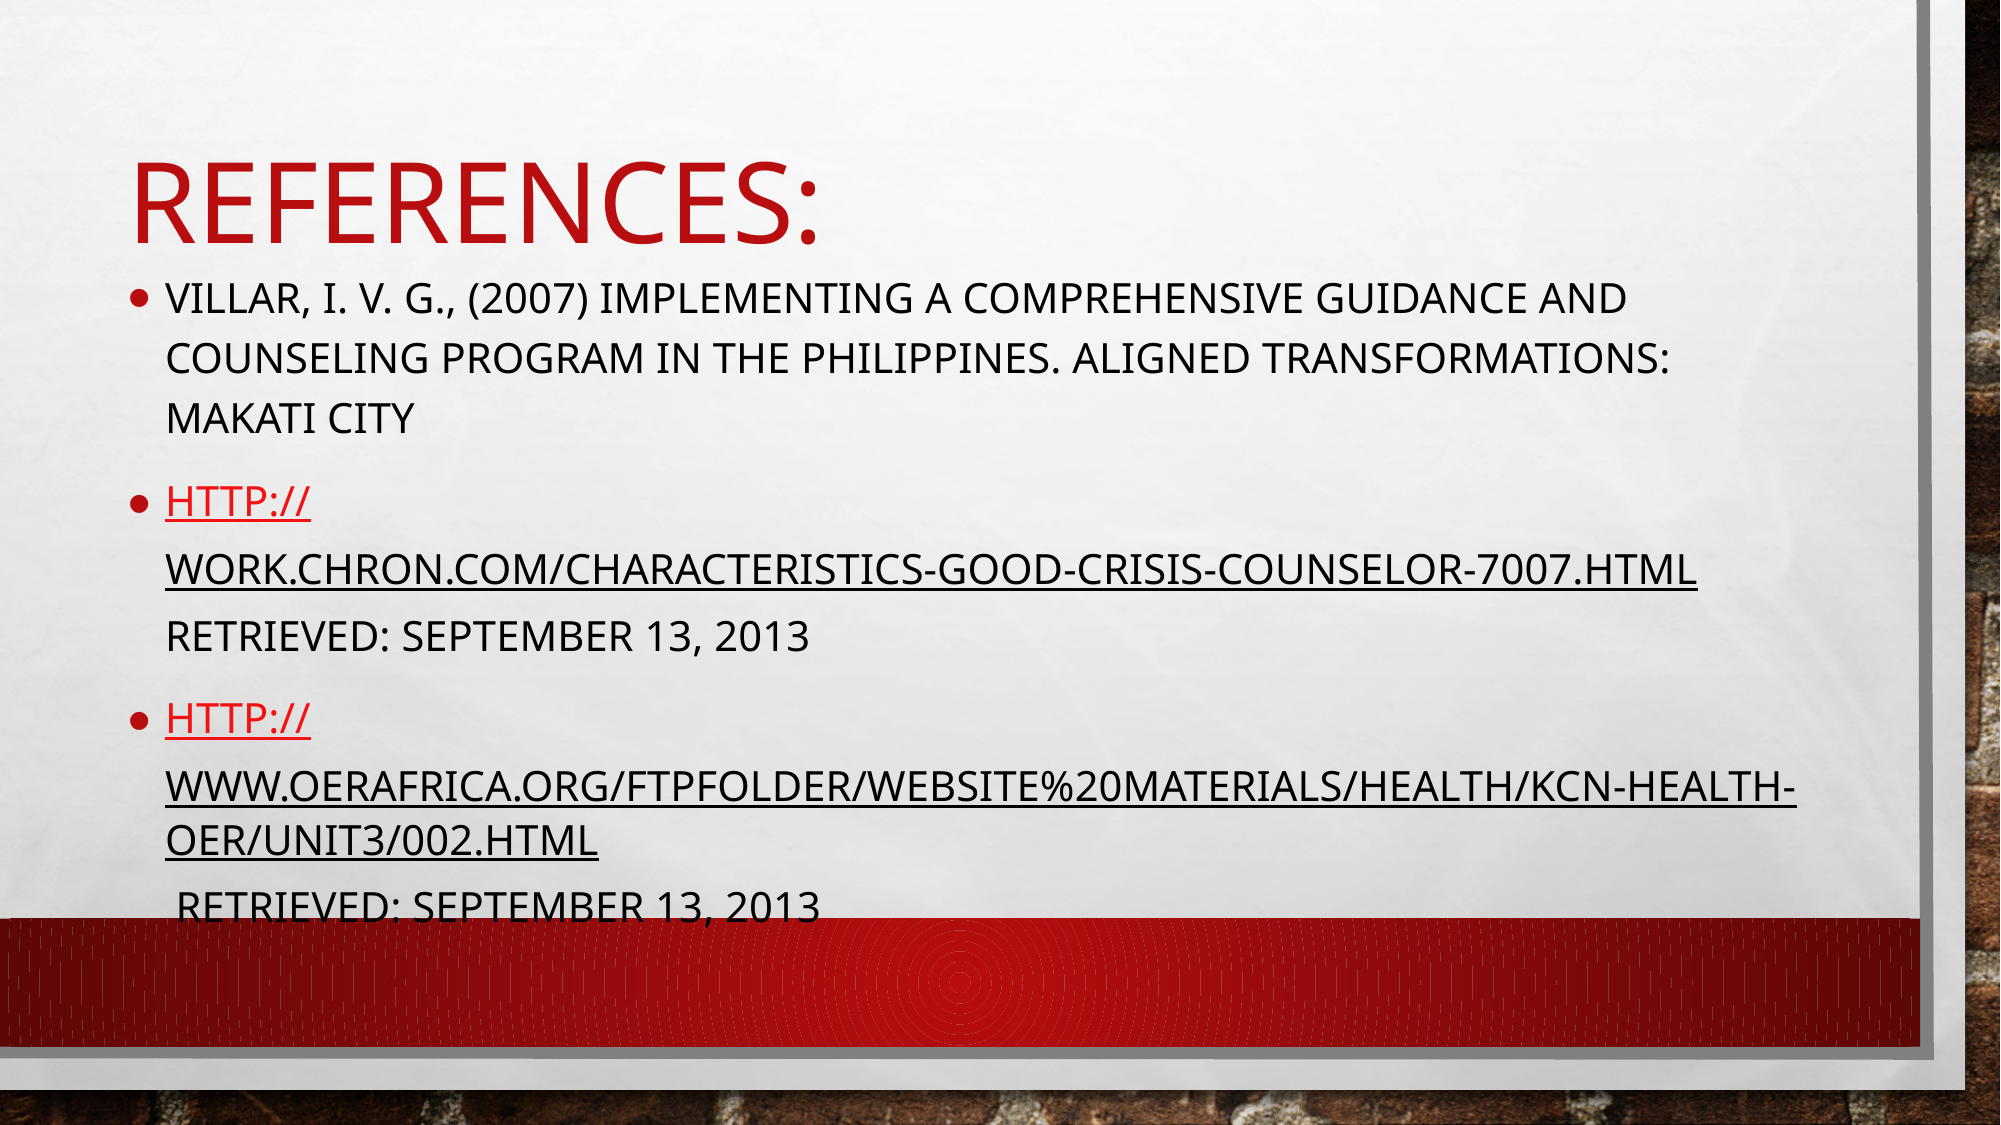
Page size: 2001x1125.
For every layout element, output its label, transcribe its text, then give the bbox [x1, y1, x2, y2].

list Villar, I. v. G., (2007) implementing a comprehensive guidance and counseling program in the Philippines. Aligned transformations: Makati City http://work.chron.com/characteristics-good-crisis-counselor-7007.html retrieved: SEPTEmber 13, 2013 http://www.oerafrica.org/ftpfolder/website%20materials/health/KCN-Health-OER/Unit3/002.html retrieved: SEPTEmber 13, 2013 [112, 338, 1818, 882]
title REFERENCES: [112, 112, 1818, 302]
picture [0, 0, 2000, 1125]
